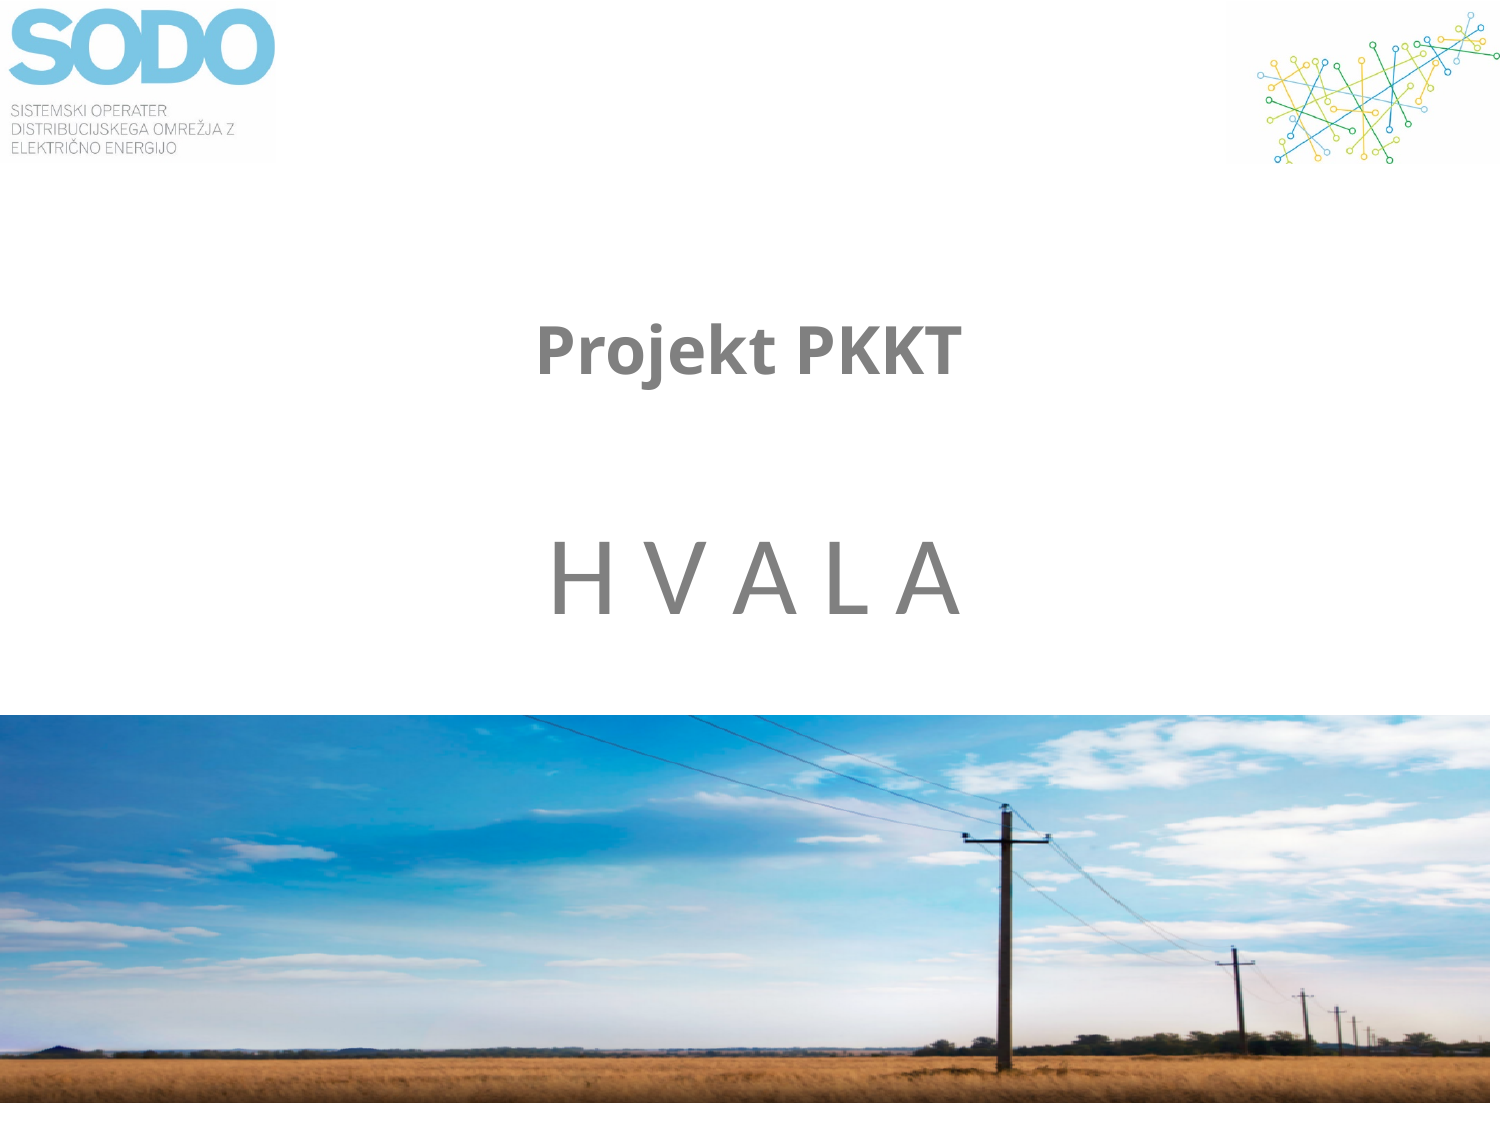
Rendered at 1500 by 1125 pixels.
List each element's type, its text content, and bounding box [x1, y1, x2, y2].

picture [0, 715, 1490, 1103]
picture [0, 1, 276, 163]
picture [477, 729, 489, 734]
picture [740, 736, 752, 741]
picture [1225, 0, 1500, 164]
subtitle H V A L A [218, 451, 1260, 714]
title Projekt PKKT [111, 266, 1388, 509]
